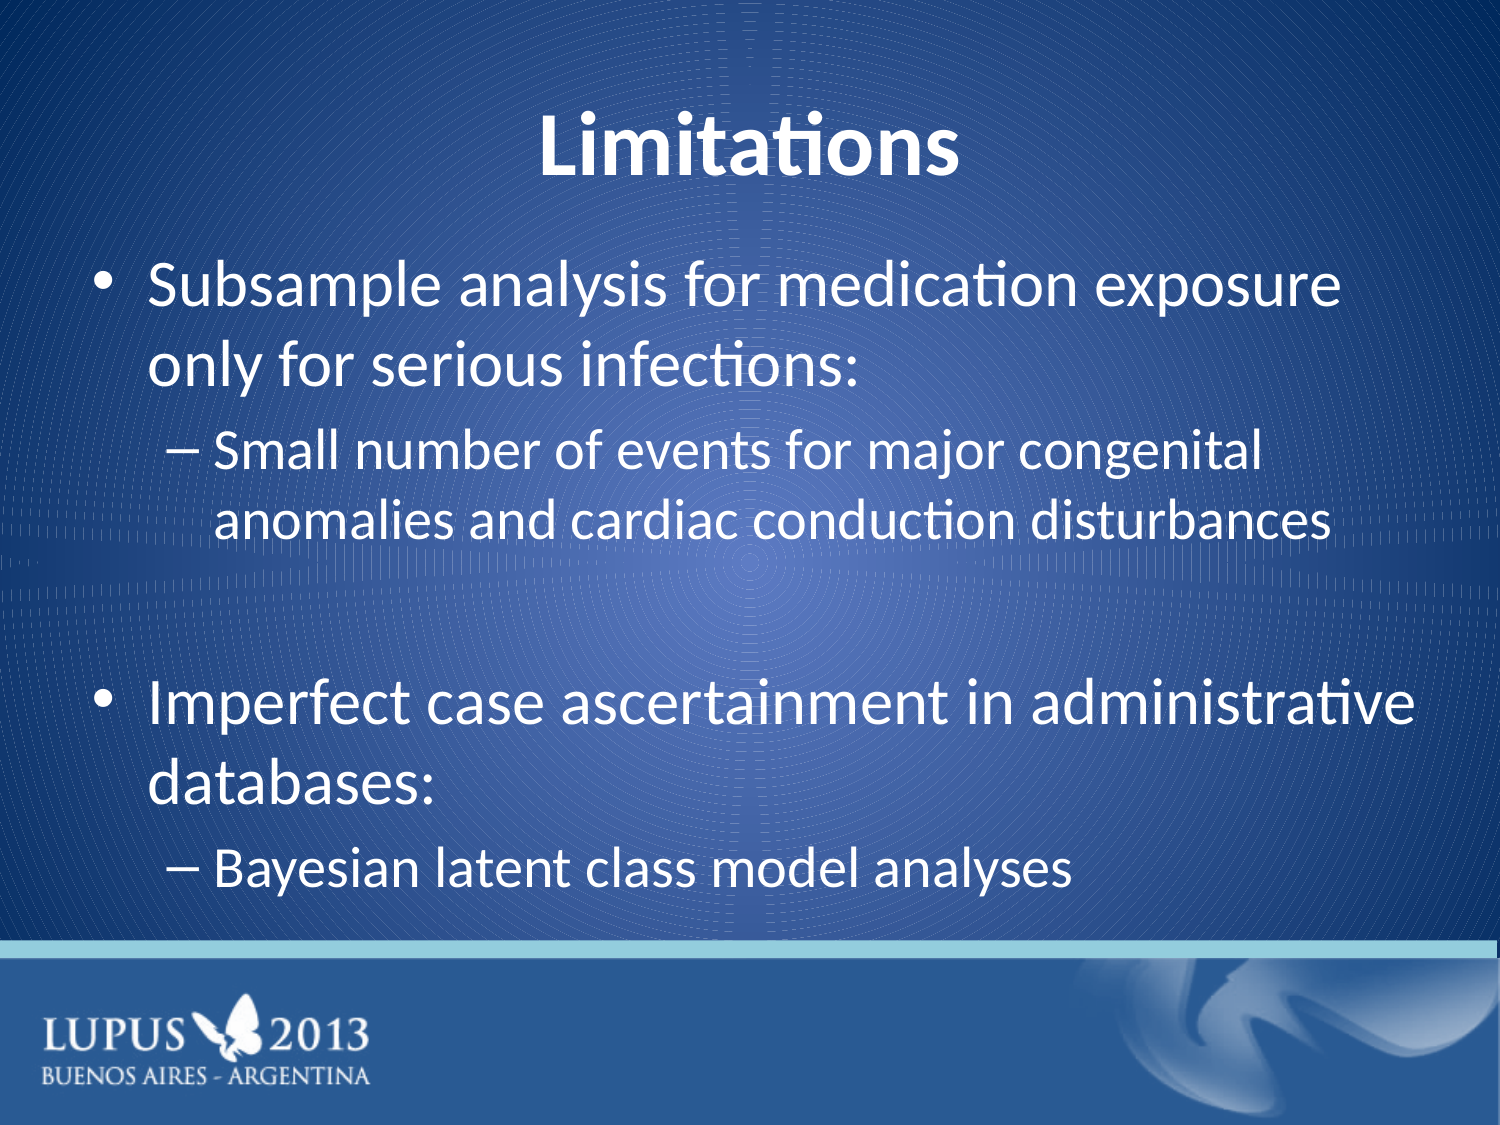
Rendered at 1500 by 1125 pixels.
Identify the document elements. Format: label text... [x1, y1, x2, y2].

list Subsample analysis for medication exposure only for serious infections: Small number of events for major congenital anomalies and cardiac conduction disturbances Imperfect case ascertainment in administrative databases: Bayesian latent class model analyses [76, 231, 1473, 975]
title Limitations [75, 45, 1425, 233]
